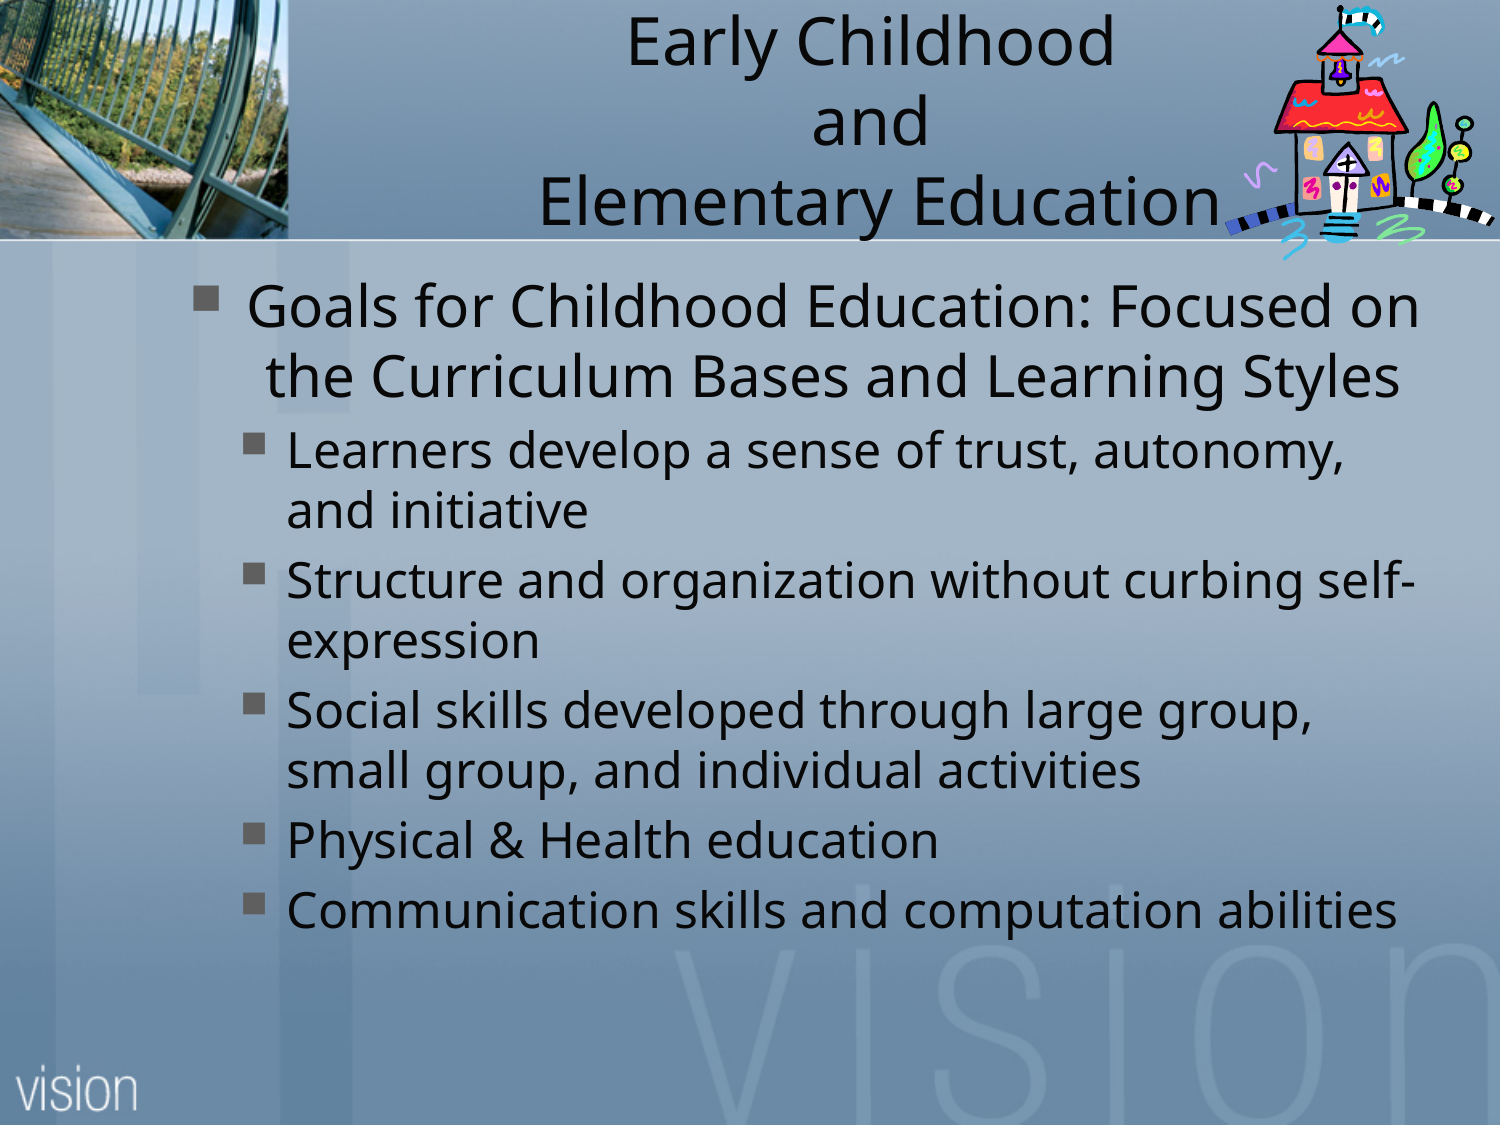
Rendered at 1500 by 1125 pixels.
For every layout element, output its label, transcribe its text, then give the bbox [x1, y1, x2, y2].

picture [0, 0, 1500, 1125]
title Early Childhood and Elementary Education [299, 30, 1214, 207]
list Goals for Childhood Education: Focused on the Curriculum Bases and Learning Styles Learners develop a sense of trust, autonomy, and initiative Structure and organization without curbing self-expression Social skills developed through large group, small group, and individual activities Physical & Health education Communication skills and computation abilities [149, 261, 1462, 1095]
